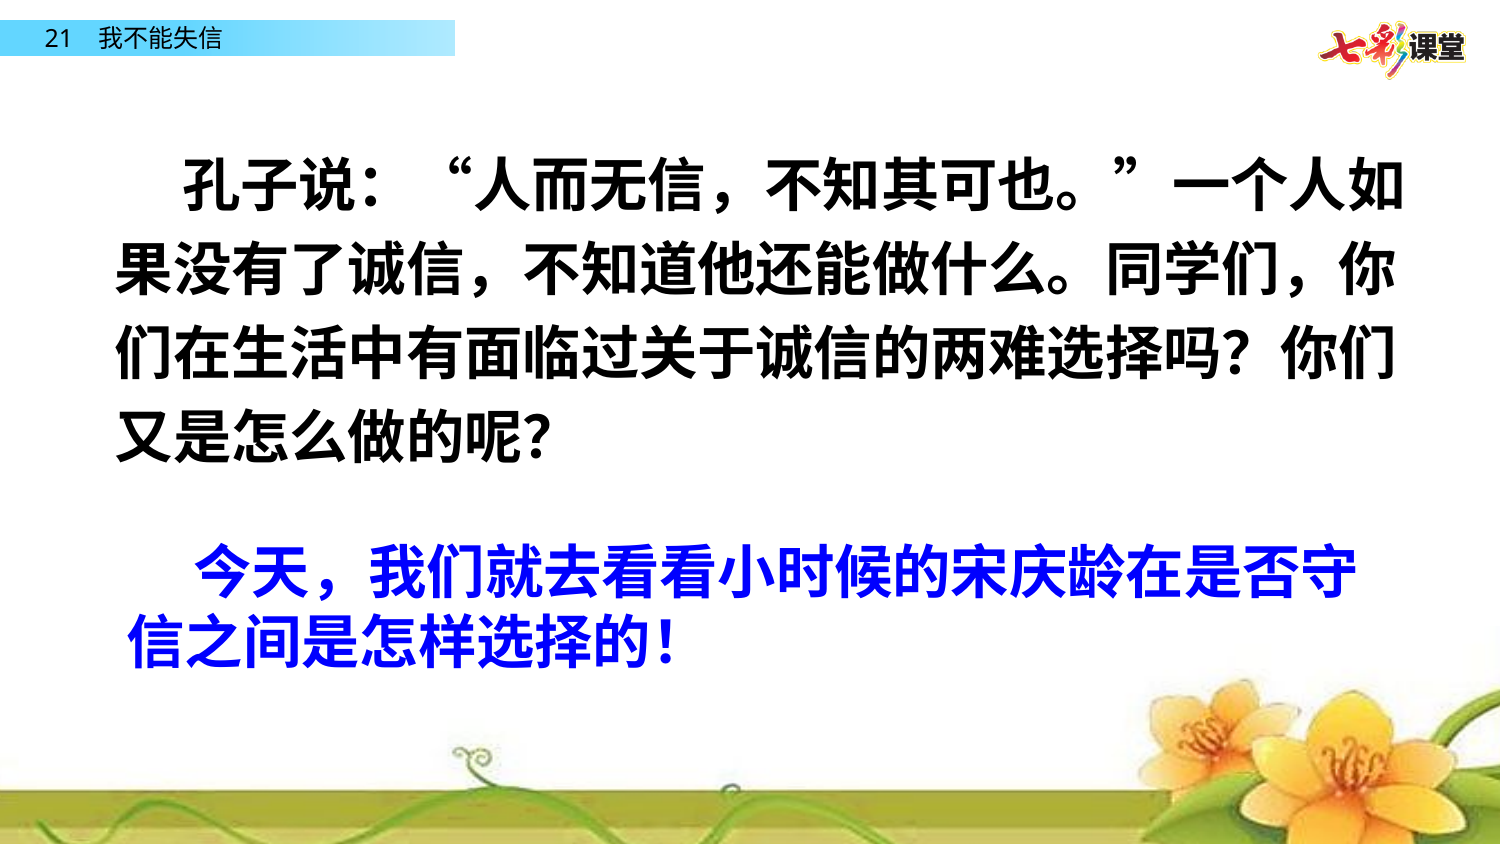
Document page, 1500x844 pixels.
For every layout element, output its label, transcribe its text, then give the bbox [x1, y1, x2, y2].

text_box 今天，我们就去看看小时候的宋庆龄在是否守信之间是怎样选择的！ [112, 528, 1400, 683]
text_box 孔子说：“人而无信，不知其可也。”一个人如果没有了诚信，不知道他还能做什么。同学们，你们在生活中有面临过关于诚信的两难选择吗？你们又是怎么做的呢？ [100, 126, 1436, 478]
picture [0, 626, 1500, 844]
picture [1316, 20, 1468, 80]
